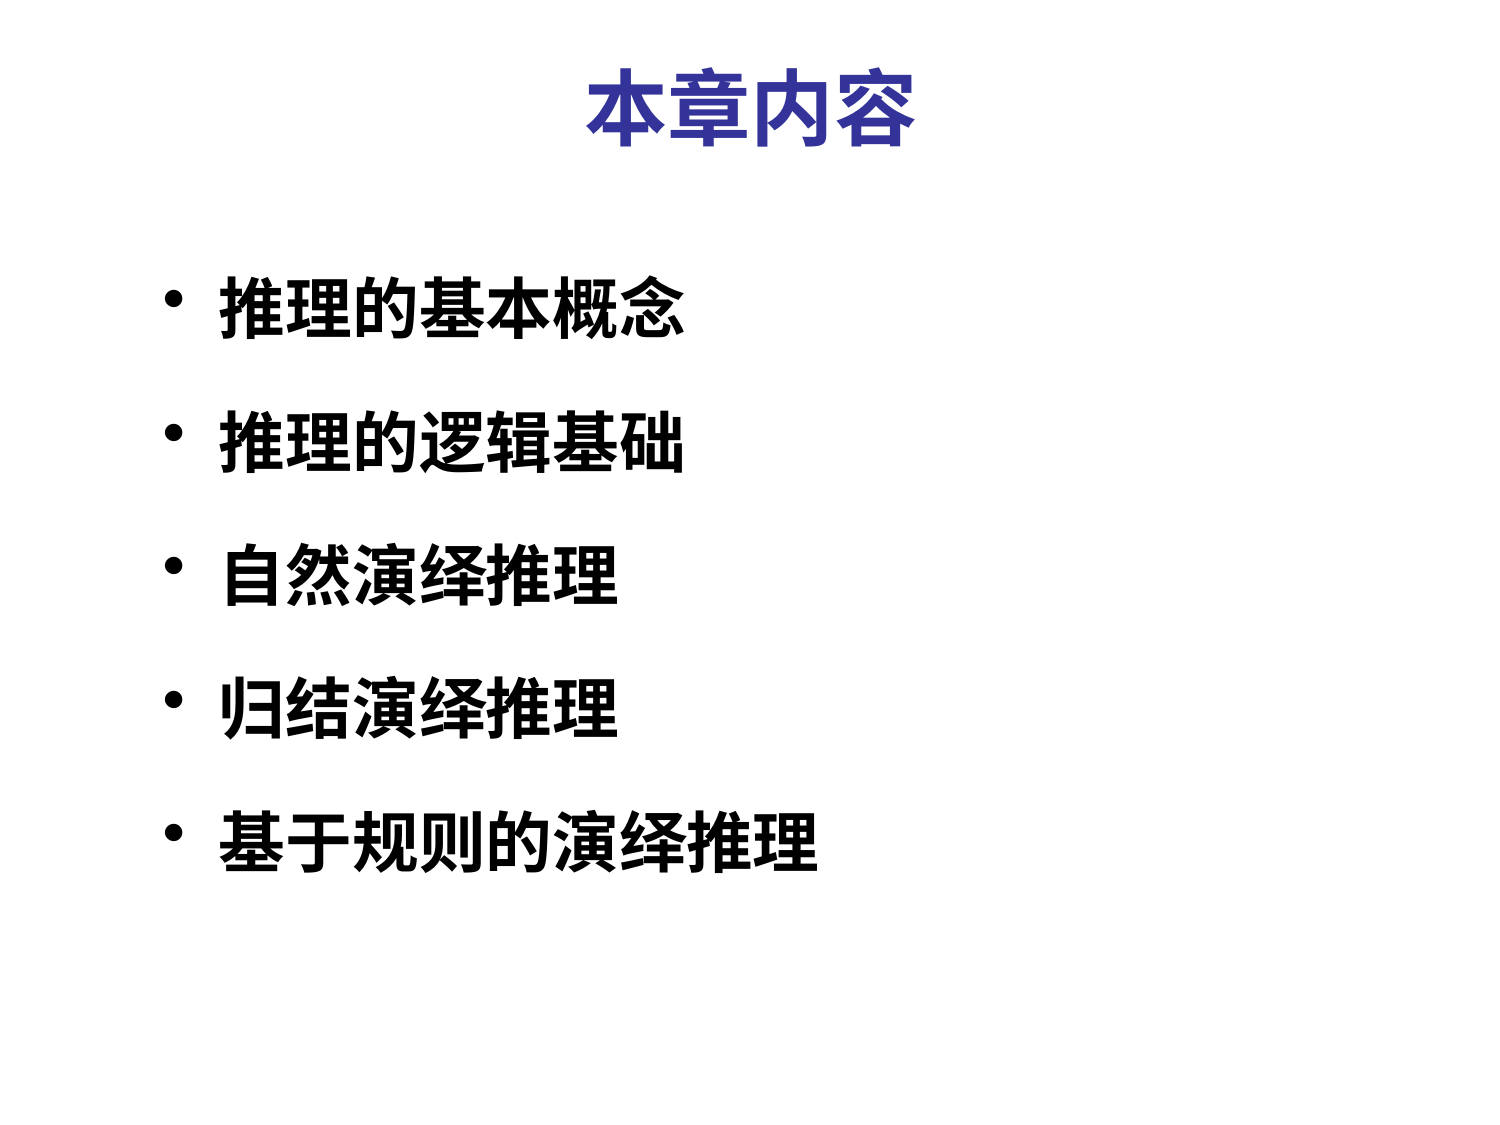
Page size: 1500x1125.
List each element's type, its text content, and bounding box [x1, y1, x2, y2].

list 推理的基本概念 推理的逻辑基础 自然演绎推理 归结演绎推理 基于规则的演绎推理 [147, 243, 1425, 1094]
title 本章内容 [77, 31, 1425, 181]
